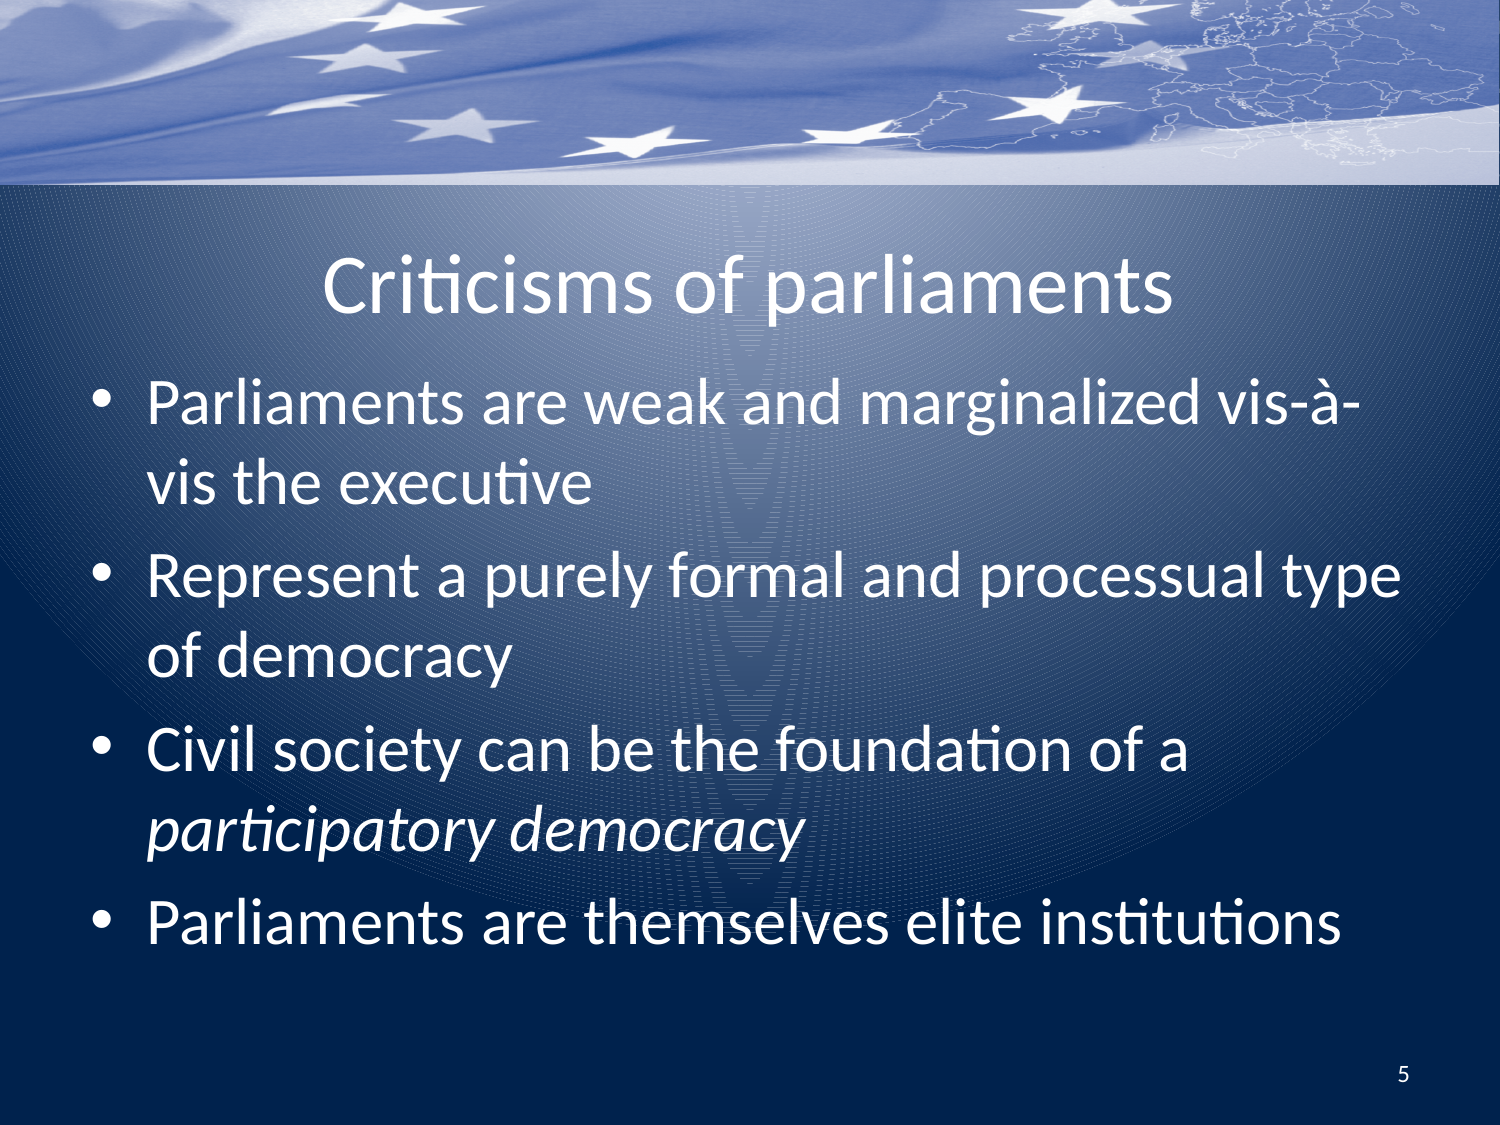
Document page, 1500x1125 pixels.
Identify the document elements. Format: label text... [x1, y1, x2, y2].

picture [0, 0, 1499, 185]
list Parliaments are weak and marginalized vis-à-vis the executive Represent a purely formal and processual type of democracy Civil society can be the foundation of a participatory democracy Parliaments are themselves elite institutions [75, 349, 1425, 1035]
title Criticisms of parliaments [73, 219, 1424, 338]
slide_number 5 [1074, 1042, 1425, 1103]
